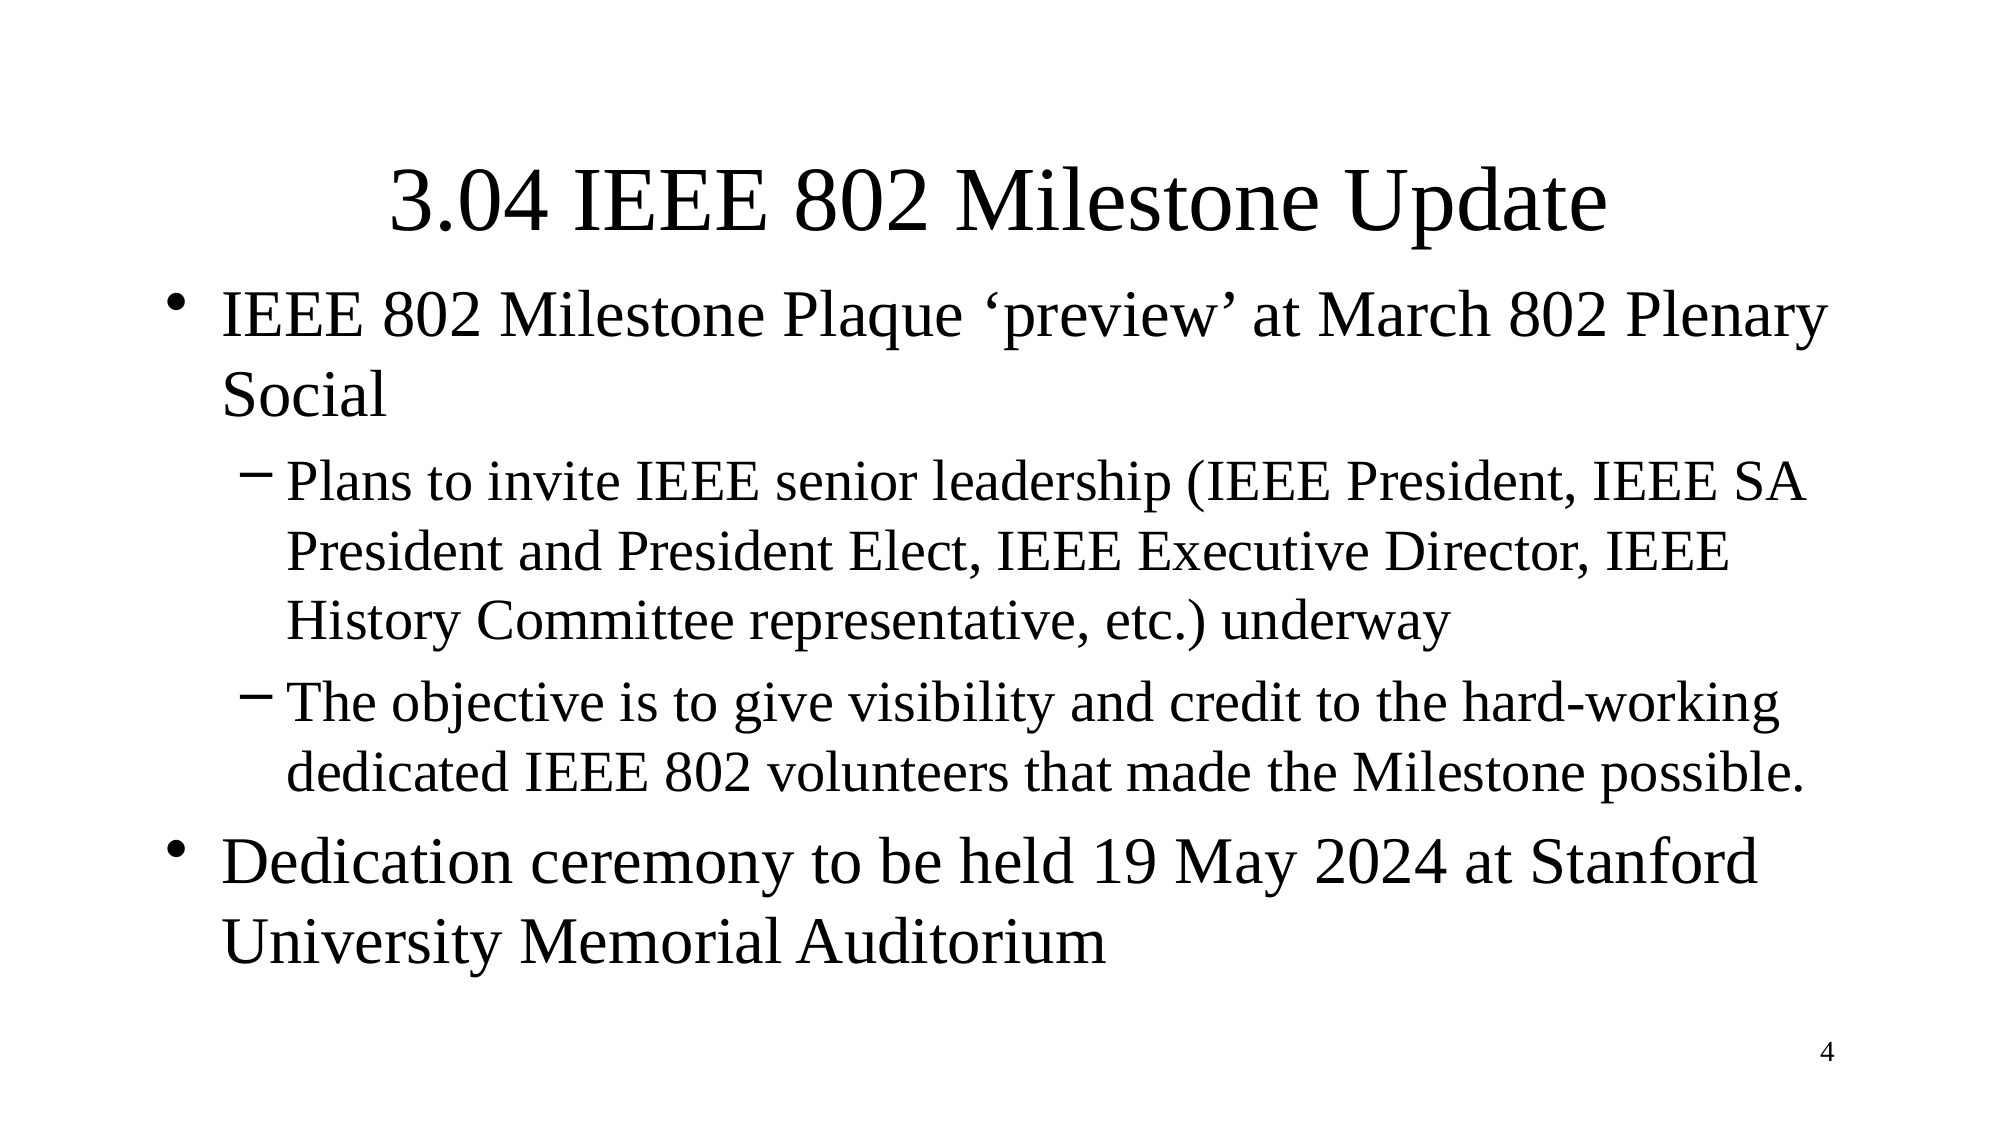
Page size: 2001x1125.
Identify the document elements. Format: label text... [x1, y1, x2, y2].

slide_number 4 [1433, 1024, 1851, 1101]
title 3.04 IEEE 802 Milestone Update [149, 99, 1851, 262]
list IEEE 802 Milestone Plaque ‘preview’ at March 802 Plenary Social Plans to invite IEEE senior leadership (IEEE President, IEEE SA President and President Elect, IEEE Executive Director, IEEE History Committee representative, etc.) underway The objective is to give visibility and credit to the hard-working dedicated IEEE 802 volunteers that made the Milestone possible. Dedication ceremony to be held 19 May 2024 at Stanford University Memorial Auditorium [149, 262, 1851, 938]
